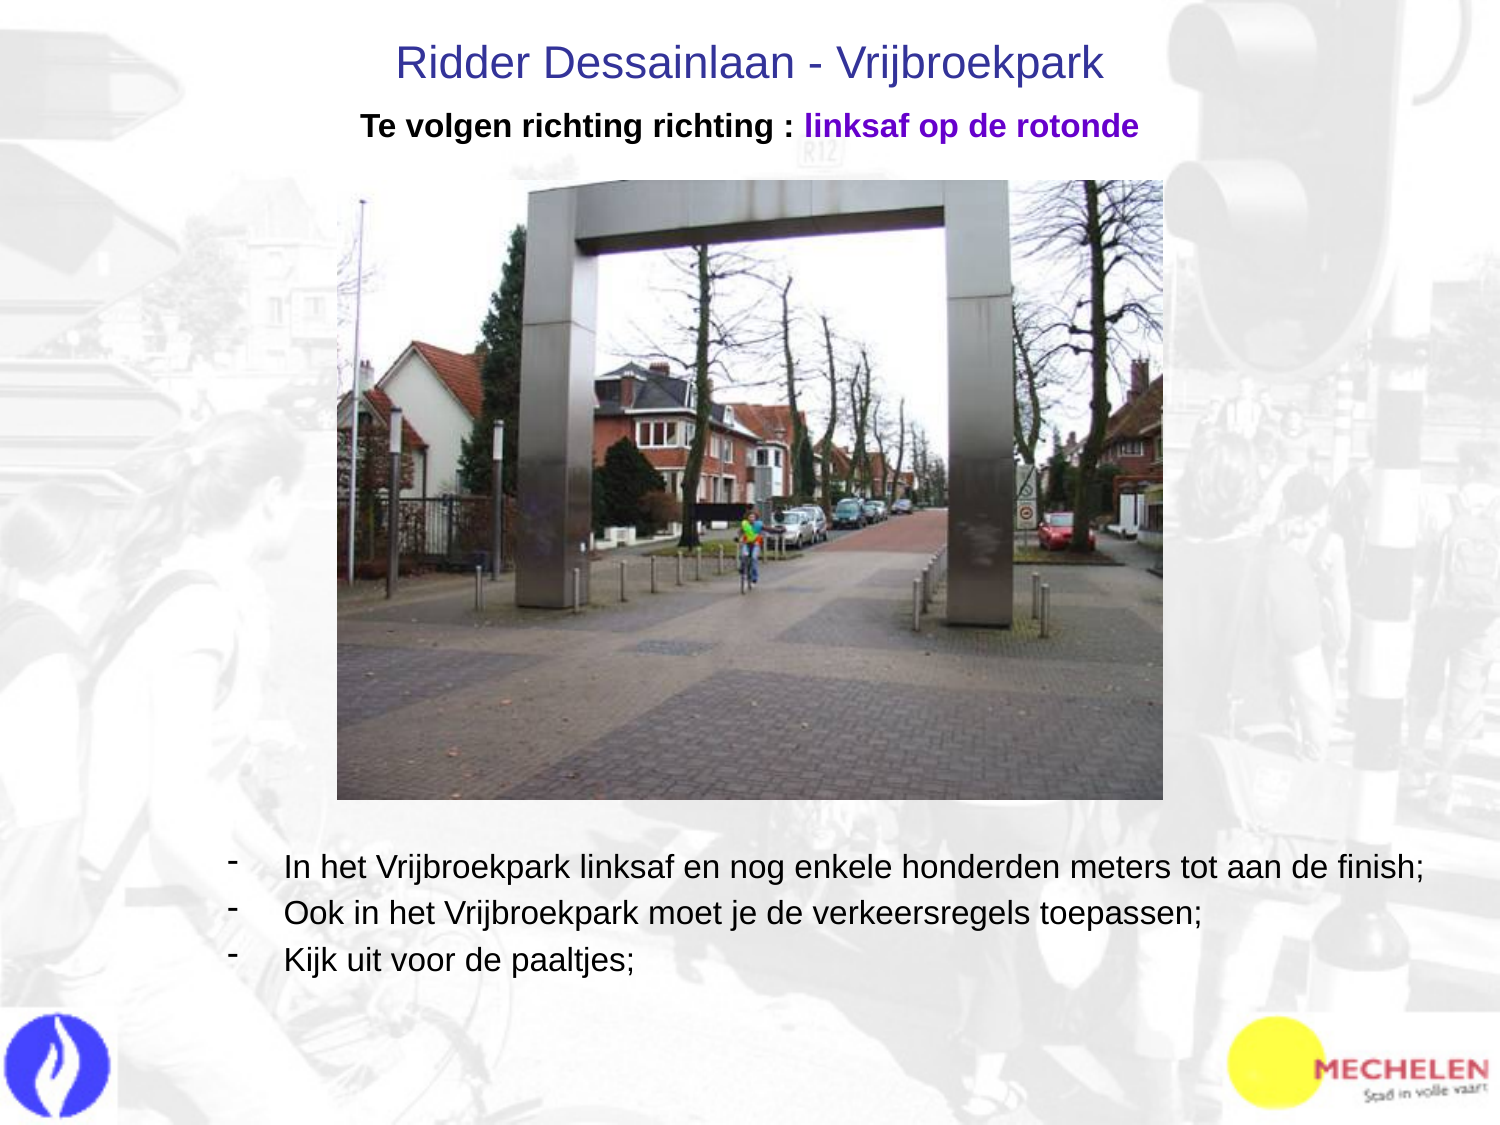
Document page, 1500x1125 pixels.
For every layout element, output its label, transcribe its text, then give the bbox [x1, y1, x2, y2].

text_box Ridder Dessainlaan - Vrijbroekpark Te volgen richting richting : linksaf op de rotonde [237, 24, 1263, 152]
picture [0, 0, 1500, 1125]
text_box In het Vrijbroekpark linksaf en nog enkele honderden meters tot aan de finish; Ook in het Vrijbroekpark moet je de verkeersregels toepassen; Kijk uit voor de paaltjes; [212, 837, 1450, 1000]
